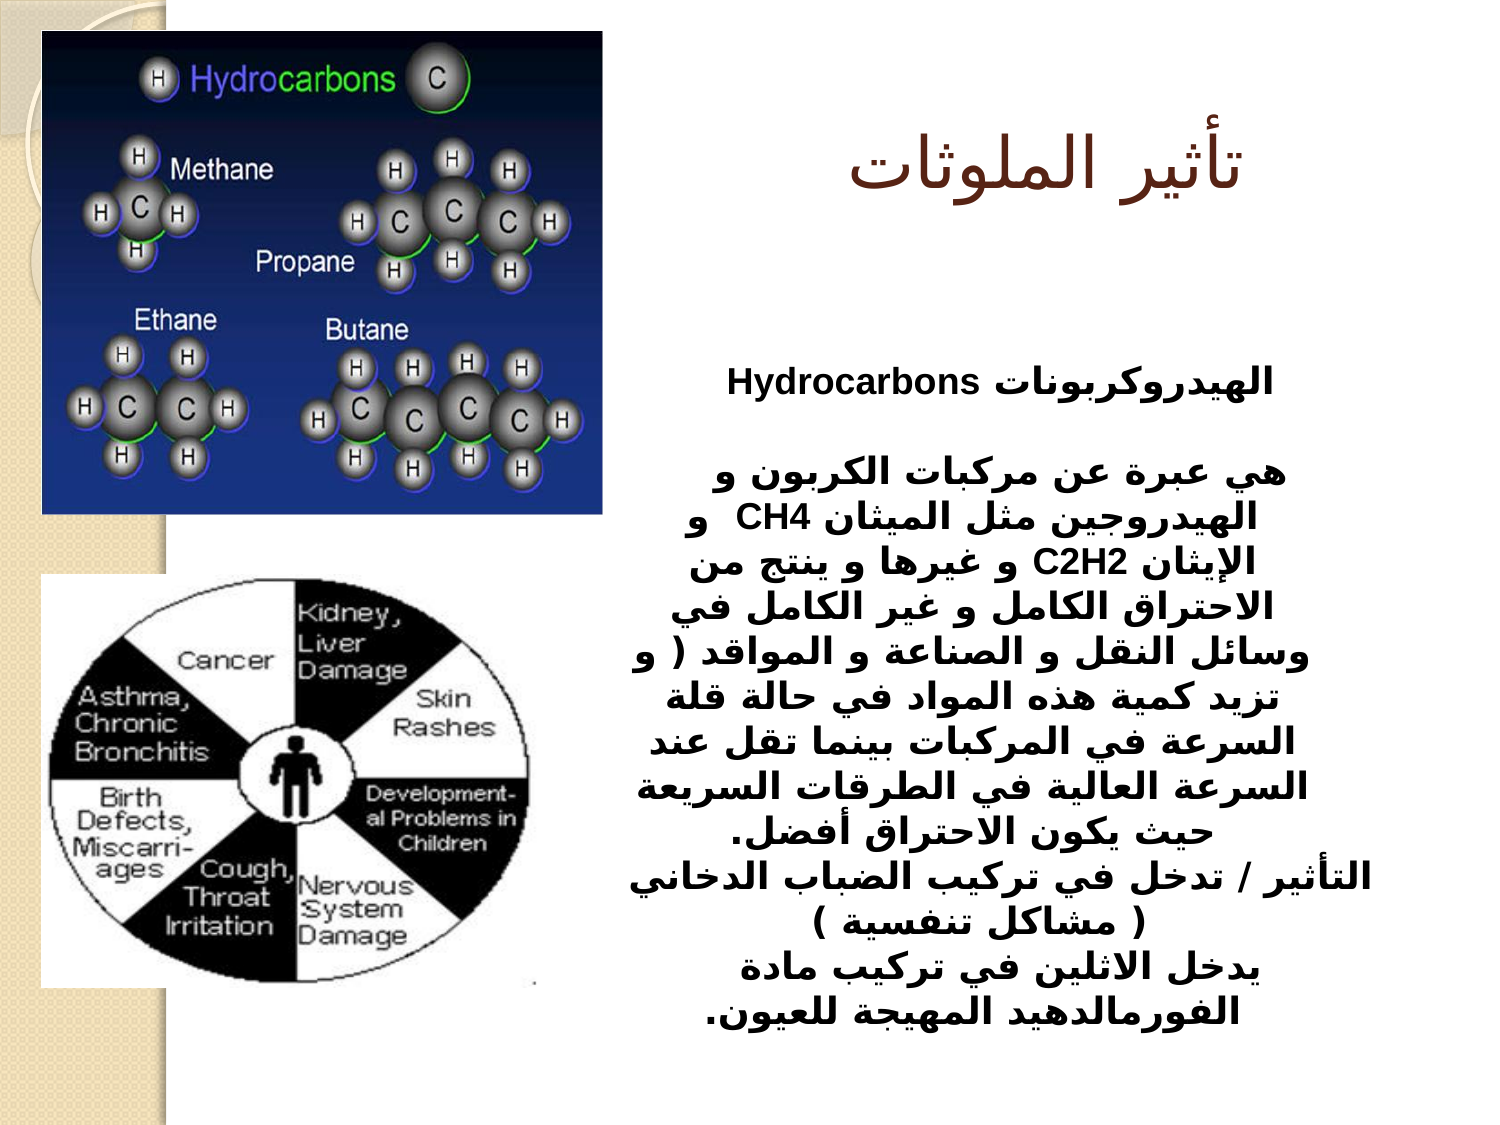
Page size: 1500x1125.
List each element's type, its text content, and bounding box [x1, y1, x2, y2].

text_box الهيدروكربونات Hydrocarbons هي عبرة عن مركبات الكربون و الهيدروجين مثل الميثان CH4 و الإيثان C2H2 و غيرها و ينتج من الاحتراق الكامل و غير الكامل في وسائل النقل و الصناعة و المواقد ( و تزيد كمية هذه المواد في حالة قلة السرعة في المركبات بينما تقل عند السرعة العالية في الطرقات السريعة حيث يكون الاحتراق أفضل. التأثير / تدخل في تركيب الضباب الدخاني ( مشاكل تنفسية ) يدخل الاثلين في تركيب مادة الفورمالدهيد المهيجة للعيون. [608, 349, 1394, 1040]
picture [41, 574, 538, 988]
picture [40, 30, 603, 515]
title تأثير الملوثات [832, 66, 1265, 254]
